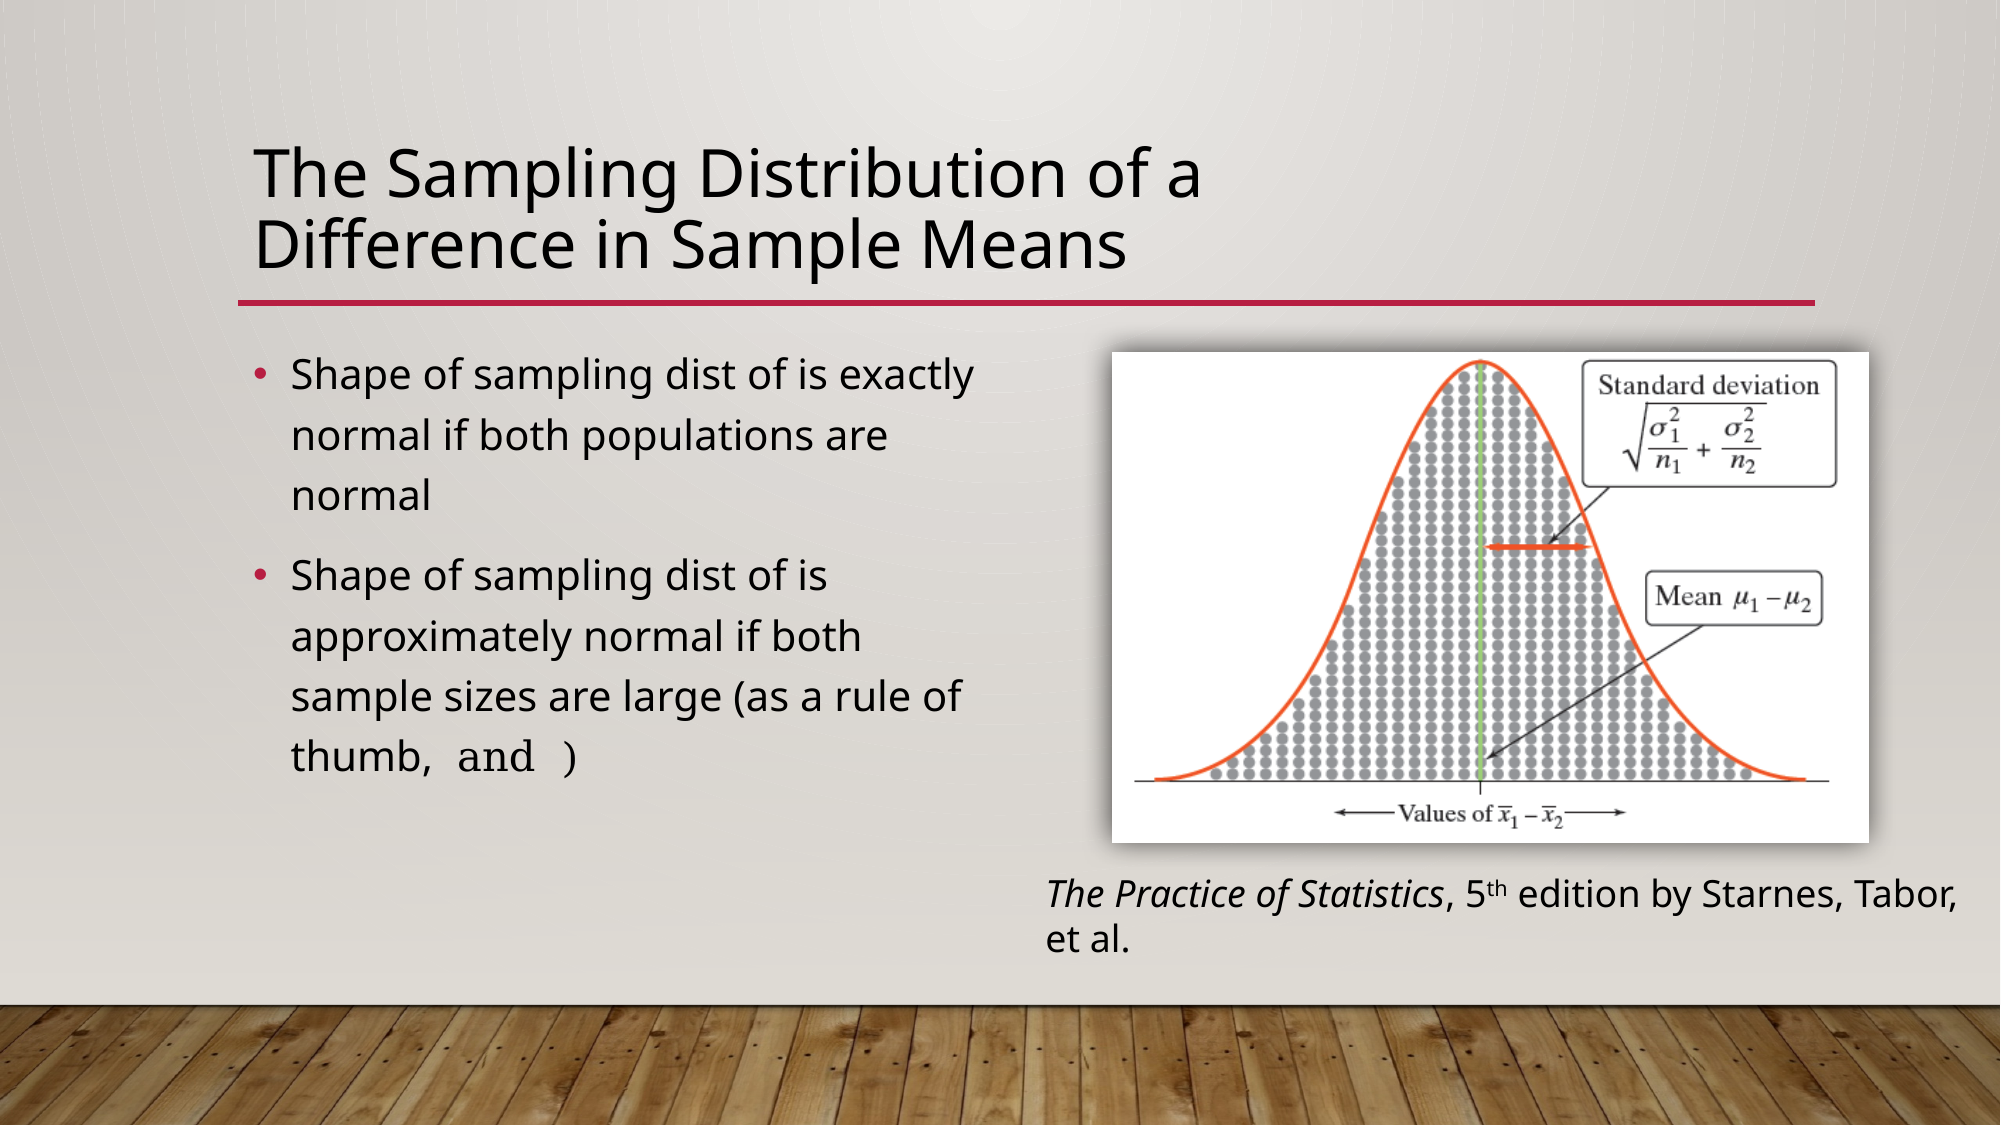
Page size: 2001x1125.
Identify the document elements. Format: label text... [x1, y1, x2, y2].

picture [0, 1005, 2000, 1125]
text_box The Practice of Statistics, 5th edition by Starnes, Tabor, et al. [1030, 862, 1983, 968]
picture [1111, 351, 1869, 843]
